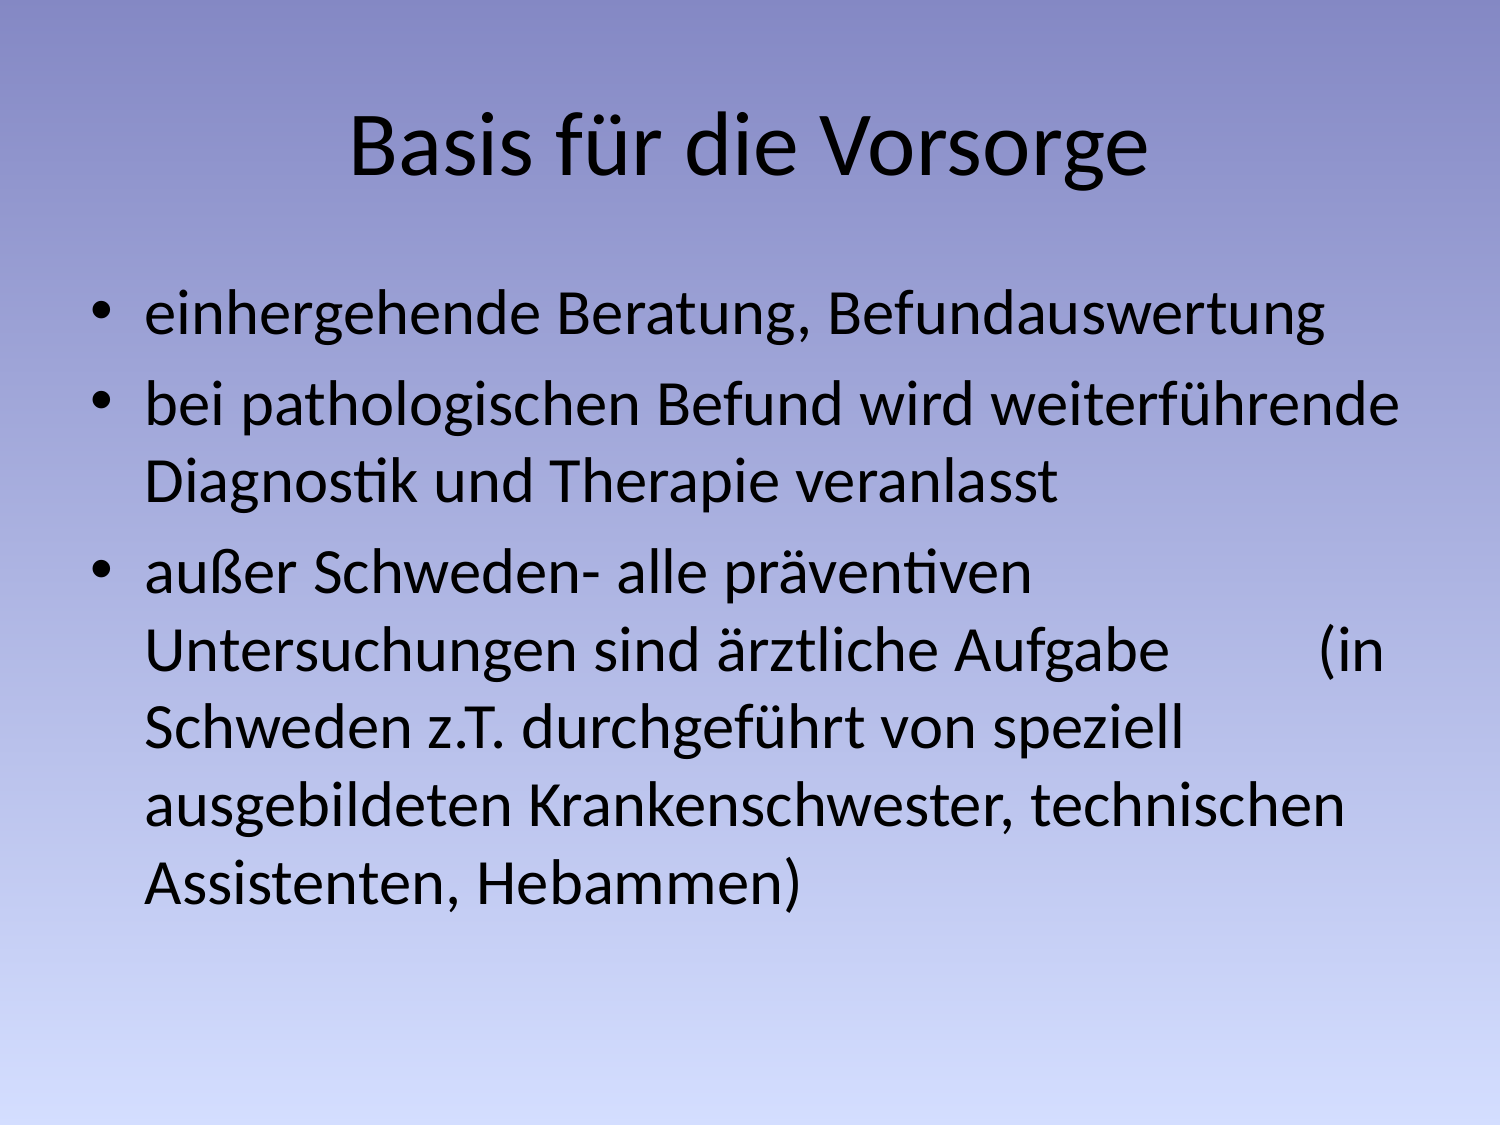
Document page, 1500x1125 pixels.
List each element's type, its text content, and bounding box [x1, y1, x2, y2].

list einhergehende Beratung, Befundauswertung bei pathologischen Befund wird weiterführende Diagnostik und Therapie veranlasst außer Schweden- alle präventiven Untersuchungen sind ärztliche Aufgabe (in Schweden z.T. durchgeführt von speziell ausgebildeten Krankenschwester, technischen Assistenten, Hebammen) [75, 262, 1425, 1005]
title Basis für die Vorsorge [75, 45, 1425, 233]
